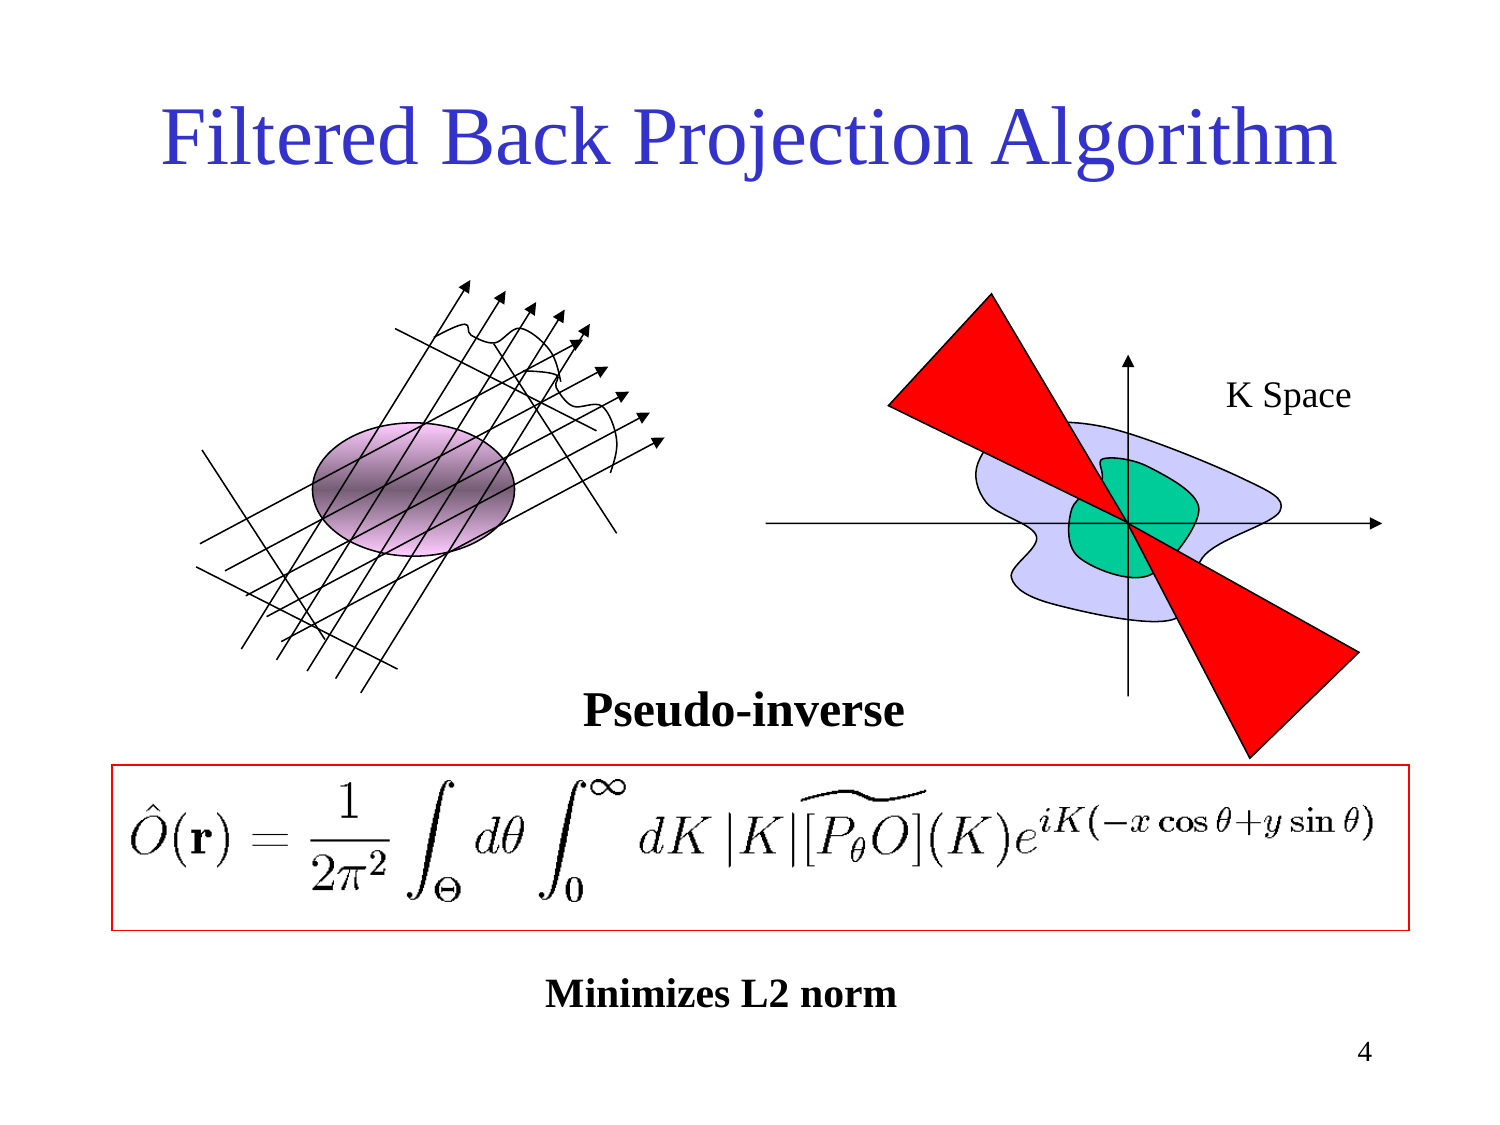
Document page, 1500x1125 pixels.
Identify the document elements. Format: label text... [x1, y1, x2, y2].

text_box Pseudo-inverse [568, 669, 760, 744]
text_box Minimizes L2 norm [530, 958, 913, 1024]
text_box [654, 437, 665, 449]
picture [112, 765, 1409, 931]
title Filtered Back Projection Algorithm [112, 37, 1388, 226]
slide_number 4 [1074, 1024, 1388, 1101]
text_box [765, 354, 1383, 742]
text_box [183, 335, 649, 638]
